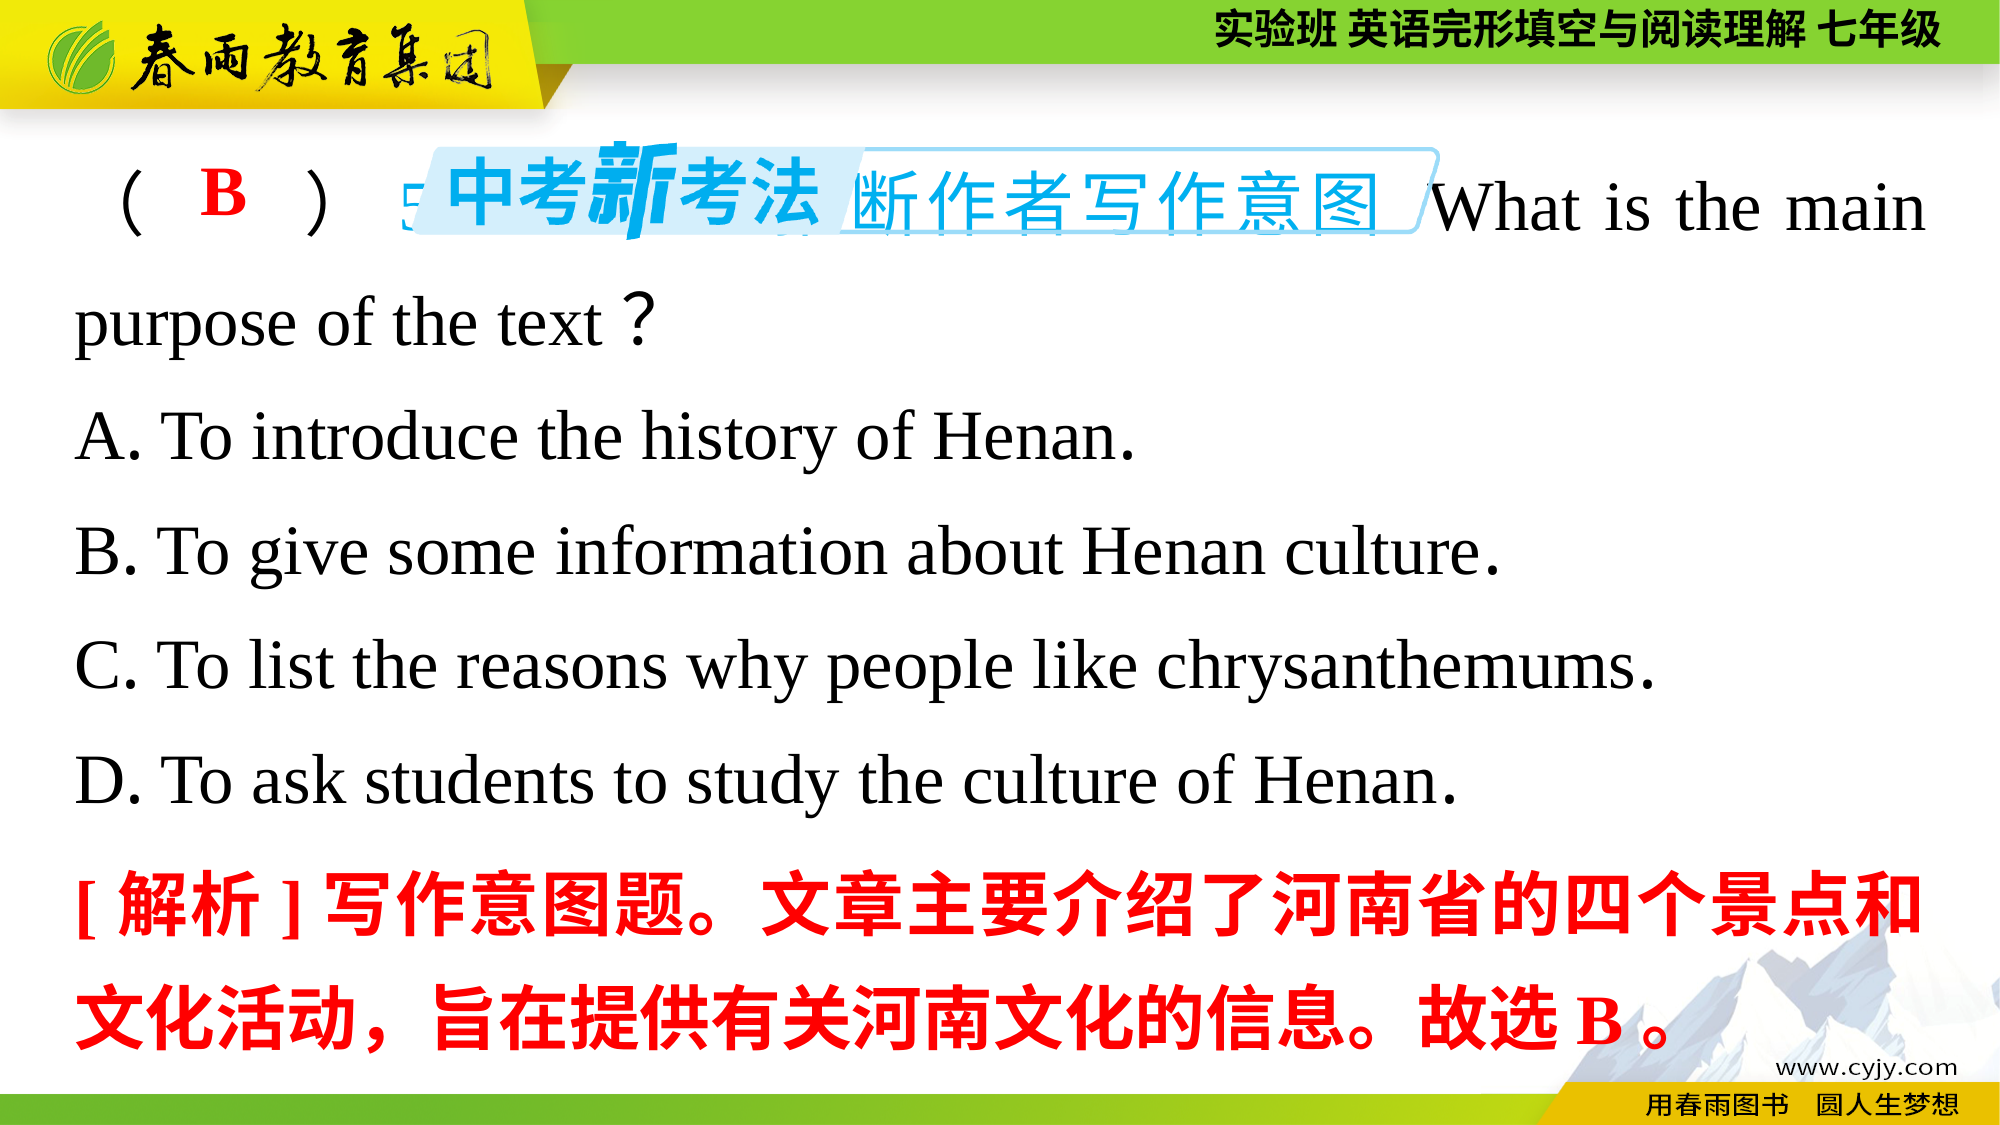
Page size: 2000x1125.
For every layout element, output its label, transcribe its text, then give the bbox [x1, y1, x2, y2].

text_box [解析]写作意图题。文章主要介绍了河南省的四个景点和文化活动，旨在提供有关河南文化的信息。故选B。 [59, 822, 1944, 1067]
text_box B [185, 137, 263, 237]
picture [0, 0, 2000, 1125]
list （ ）5. 推断作者写作意图 What is the main purpose of the text？ A. To introduce the history of Henan. B. To give some information about Henan culture. C. To list the reasons why people like chrysanthemums. D. To ask students to study the culture of Henan. [59, 122, 1944, 820]
